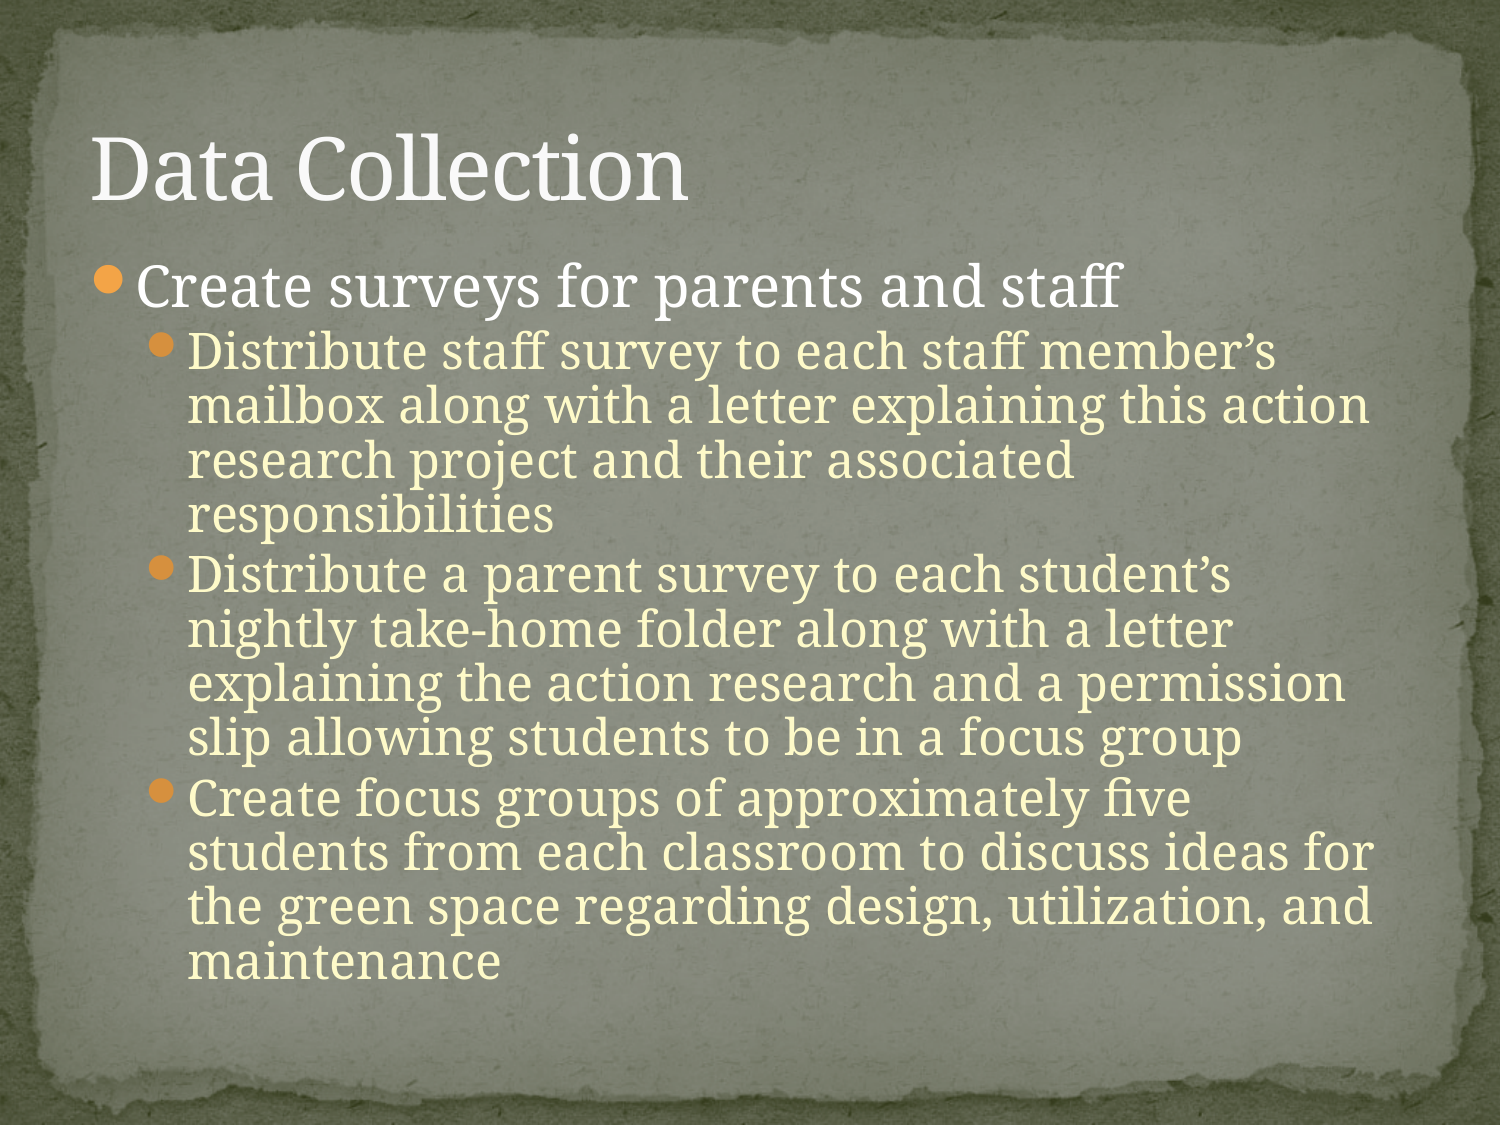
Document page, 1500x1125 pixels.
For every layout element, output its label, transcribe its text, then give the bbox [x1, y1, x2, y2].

title Data Collection [74, 24, 1425, 225]
list Create surveys for parents and staff Distribute staff survey to each staff member’s mailbox along with a letter explaining this action research project and their associated responsibilities Distribute a parent survey to each student’s nightly take-home folder along with a letter explaining the action research and a permission slip allowing students to be in a focus group Create focus groups of approximately five students from each classroom to discuss ideas for the green space regarding design, utilization, and maintenance [75, 249, 1425, 1000]
